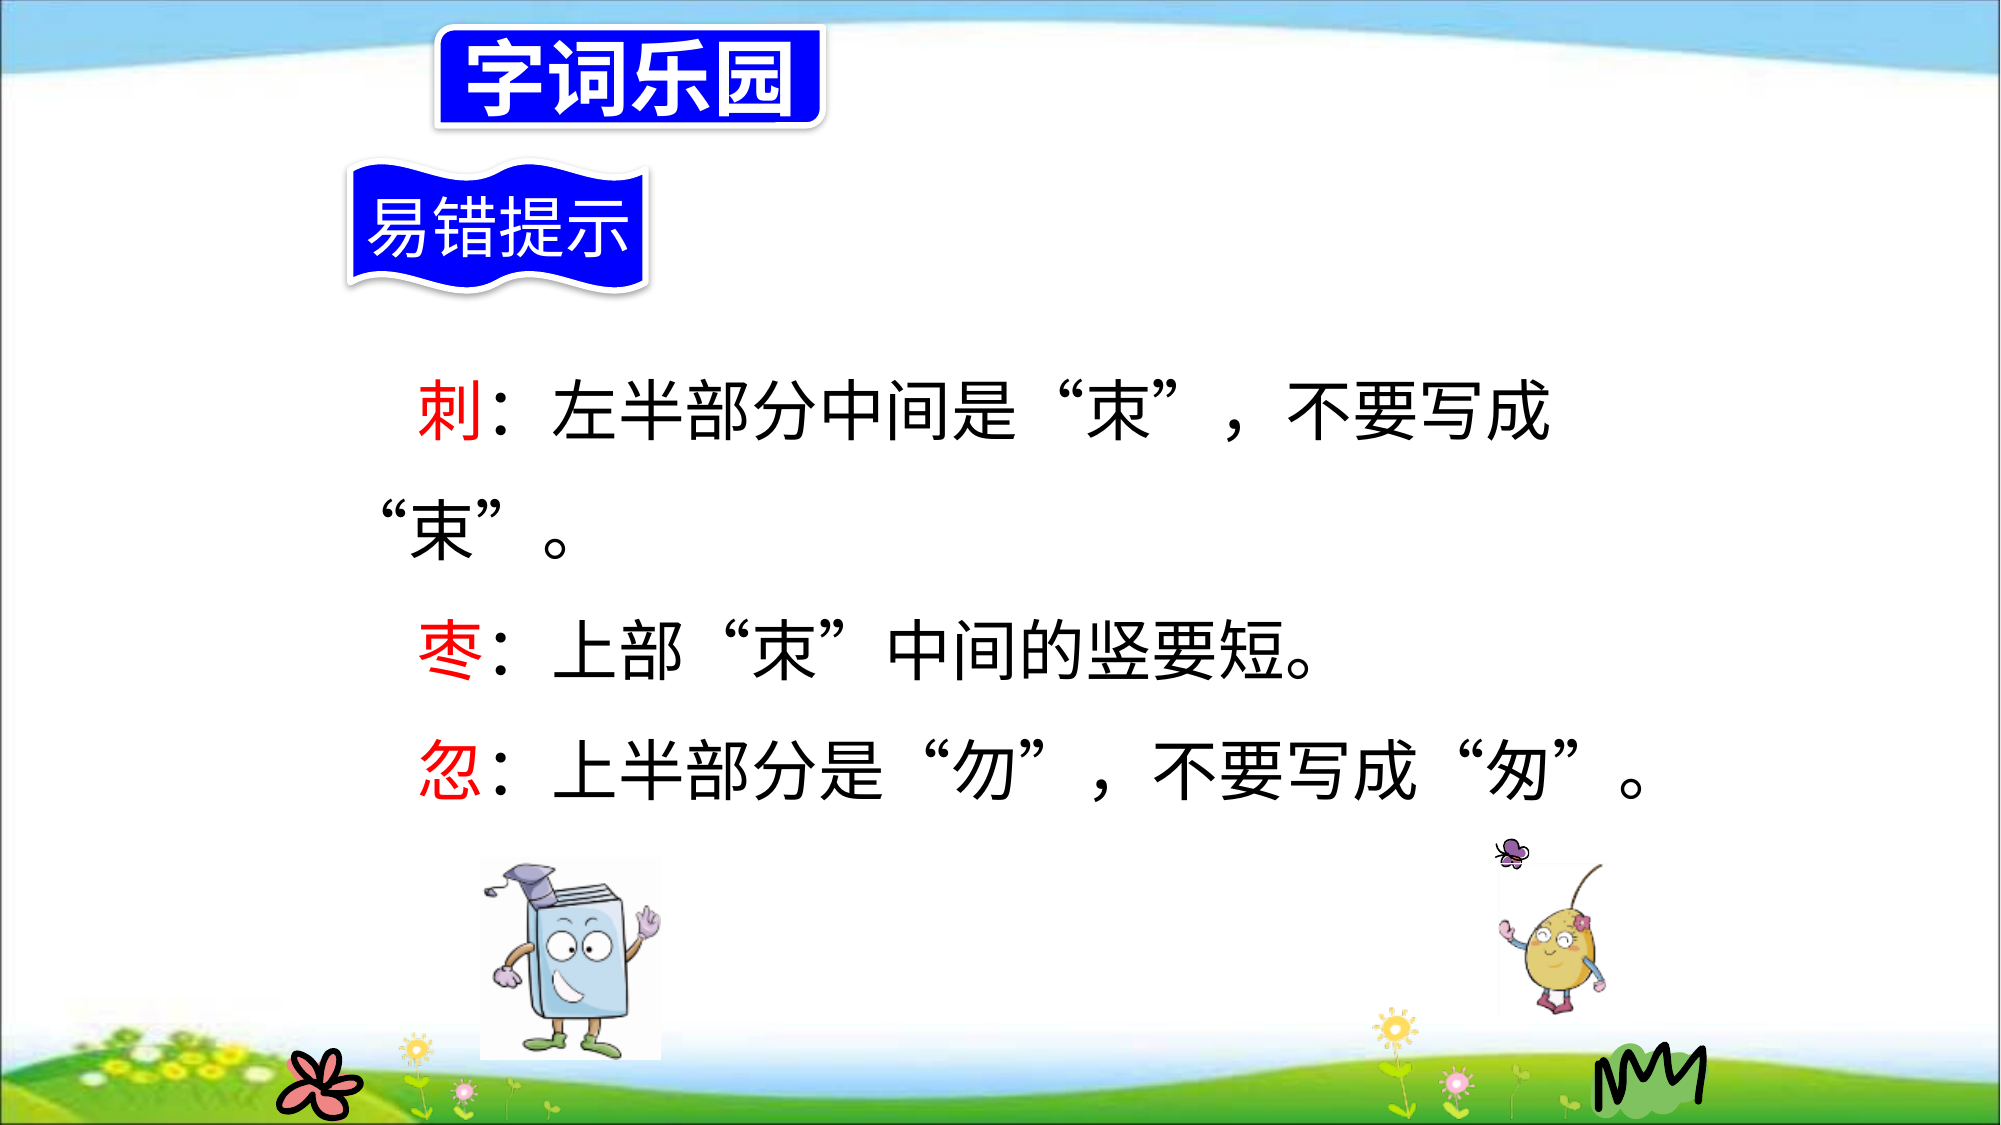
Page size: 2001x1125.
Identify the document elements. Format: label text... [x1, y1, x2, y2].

text_box 易错提示 [347, 158, 649, 294]
picture [0, 0, 2001, 1125]
text_box 刺：左半部分中间是“朿”，不要写成“束”。 枣：上部“朿”中间的竖要短。 忽：上半部分是“勿”，不要写成“匆”。 [327, 321, 1733, 817]
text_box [1491, 838, 1608, 1019]
text_box 字词乐园 [434, 24, 826, 129]
